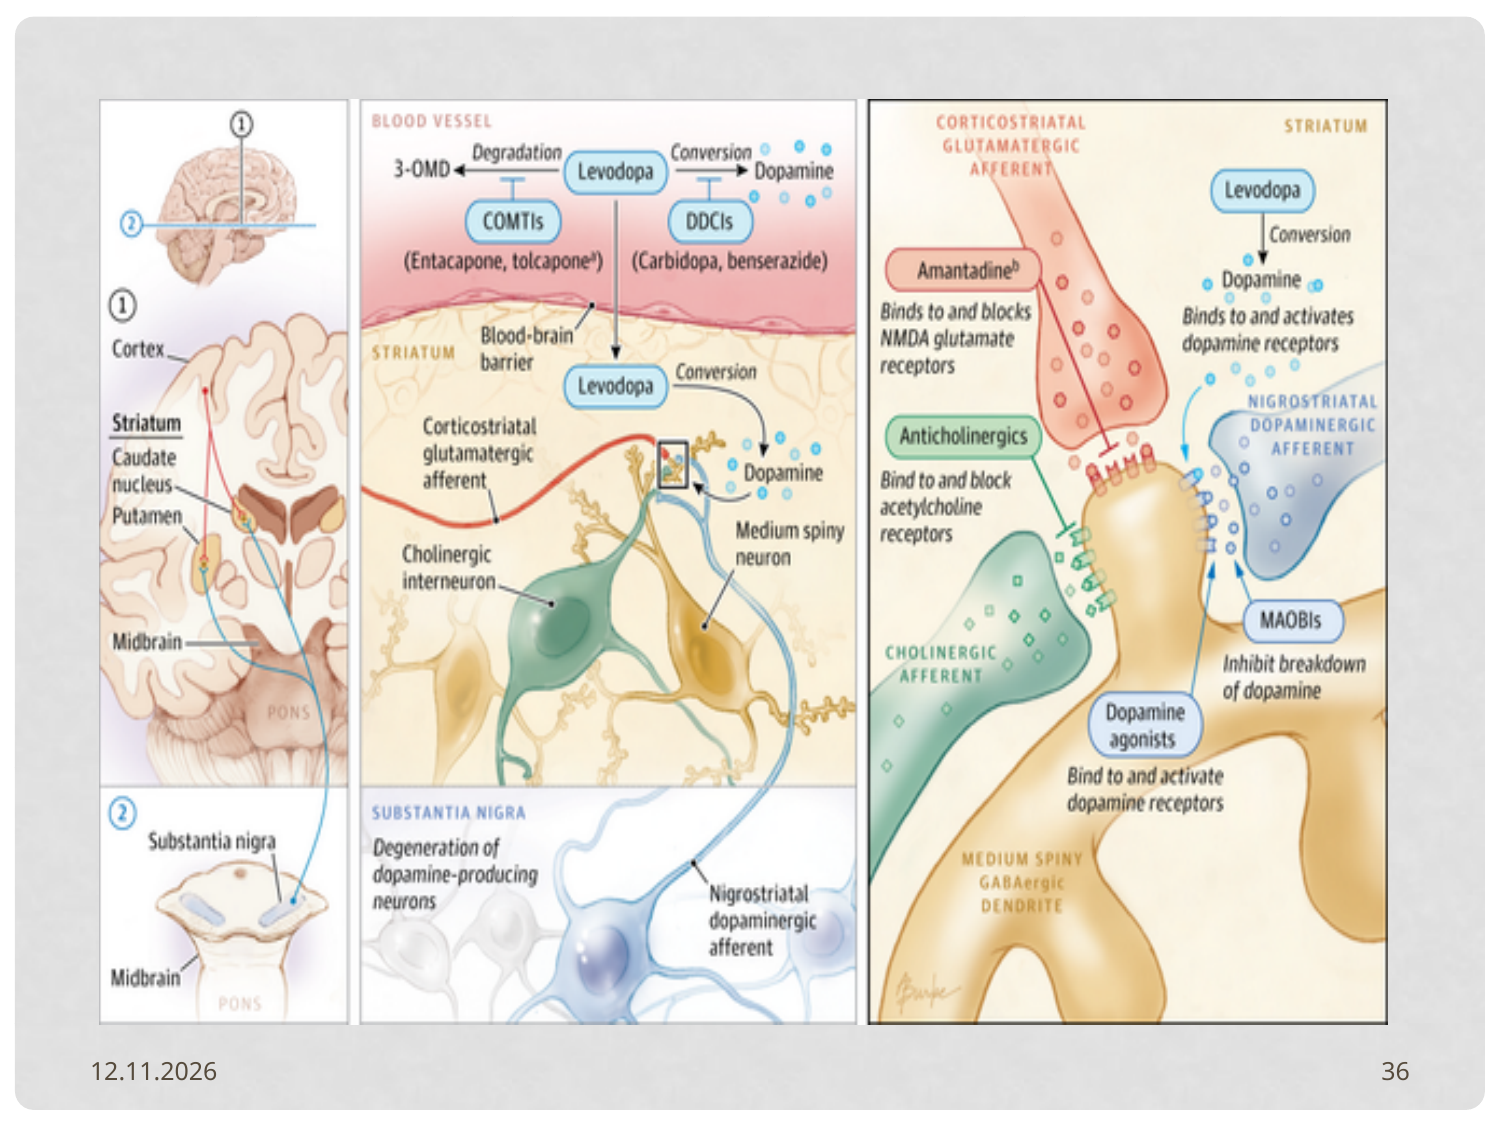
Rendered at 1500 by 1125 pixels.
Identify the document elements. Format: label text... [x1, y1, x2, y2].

picture [99, 99, 1388, 1026]
slide_number 36 [1074, 1042, 1425, 1103]
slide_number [75, 1042, 425, 1103]
